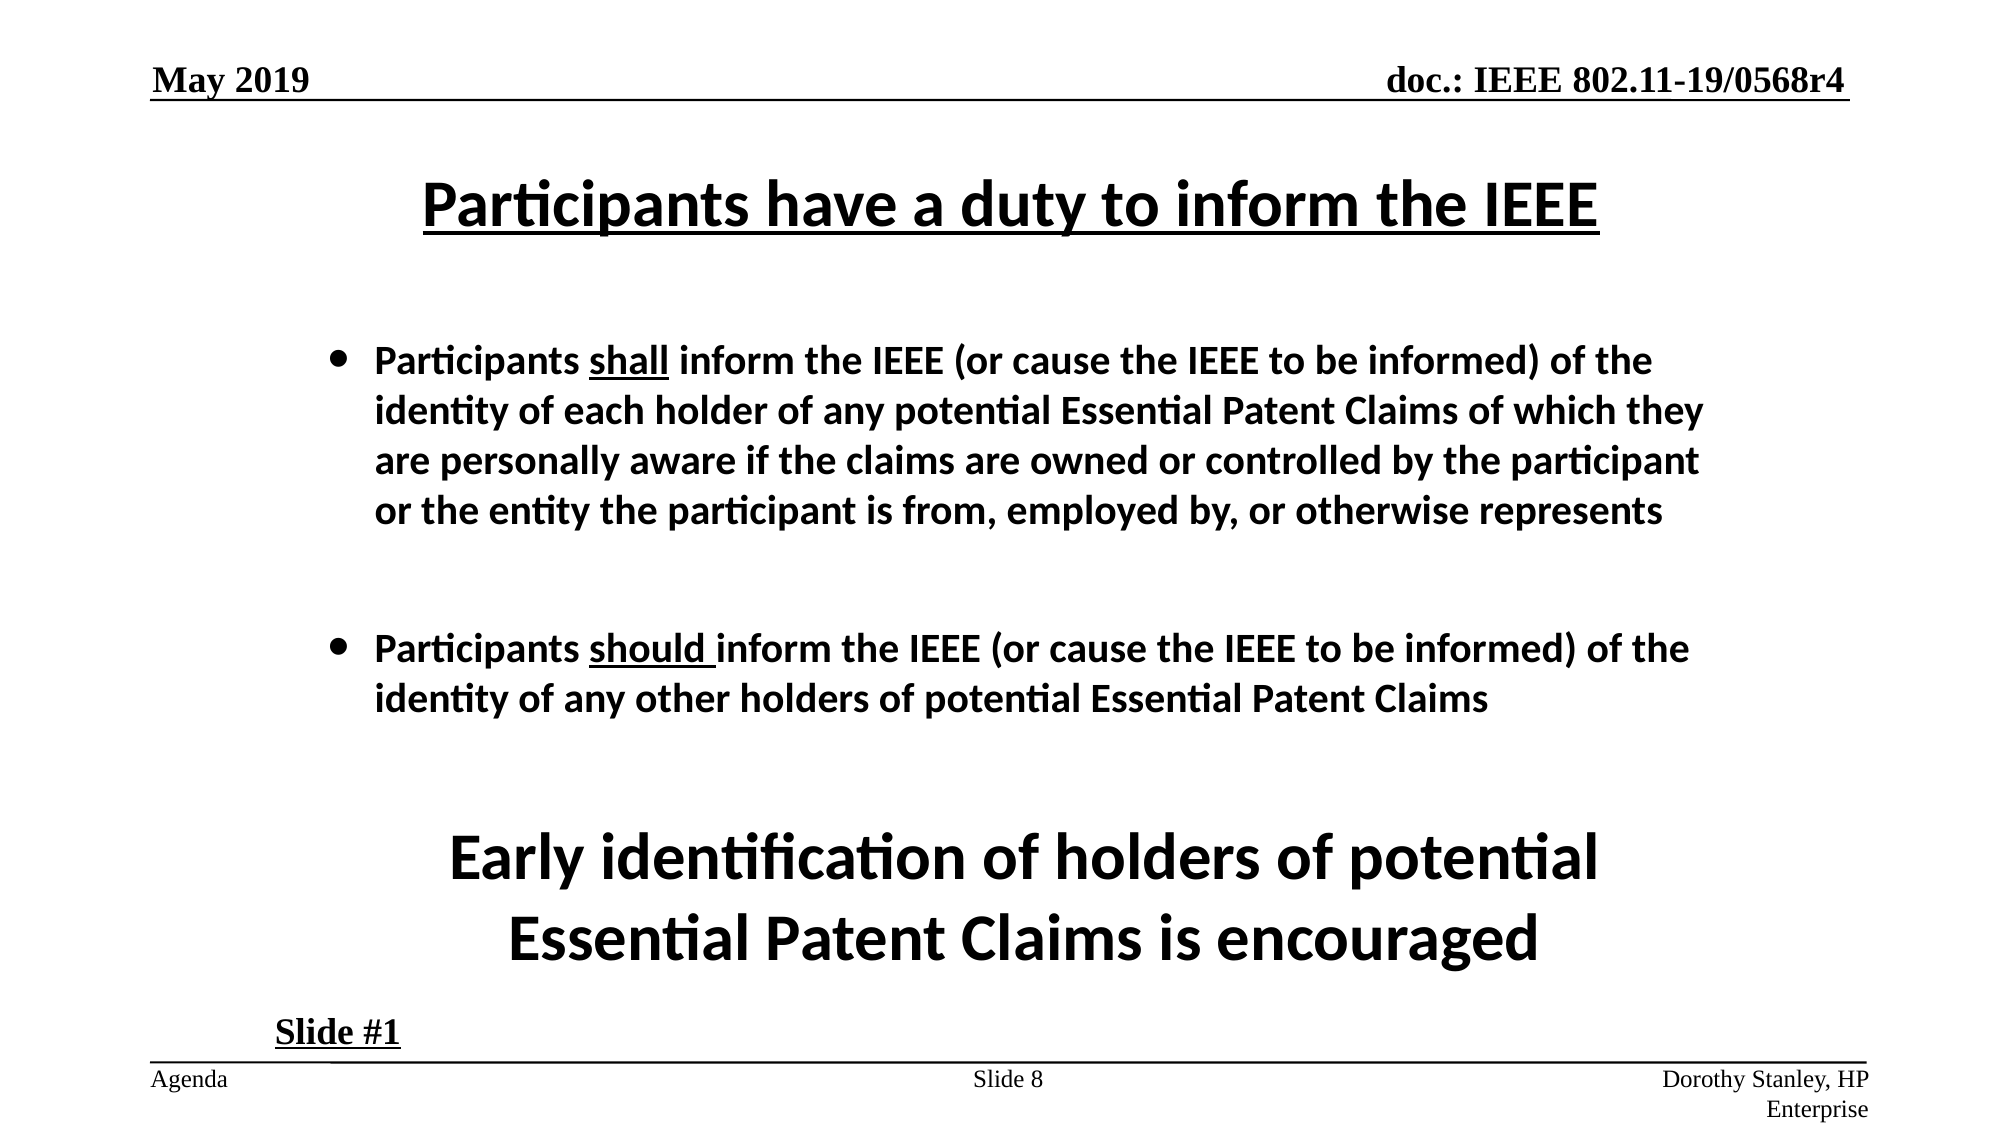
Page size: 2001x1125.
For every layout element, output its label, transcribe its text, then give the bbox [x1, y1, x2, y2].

title Participants have a duty to inform the IEEE [286, 143, 1737, 257]
text_box Slide #1 [260, 999, 417, 1060]
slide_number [152, 54, 567, 100]
footer Dorothy Stanley, HP Enterprise [1609, 1062, 1869, 1093]
list Participants shall inform the IEEE (or cause the IEEE to be informed) of the identity of each holder of any potential Essential Patent Claims of which they are personally aware if the claims are owned or controlled by the participant or the entity the participant is from, employed by, or otherwise represents Participants should inform the IEEE (or cause the IEEE to be informed) of the identity of any other holders of potential Essential Patent Claims Early identification of holders of potential Essential Patent Claims is encouraged [237, 324, 1738, 988]
slide_number Slide 8 [964, 1062, 1053, 1093]
